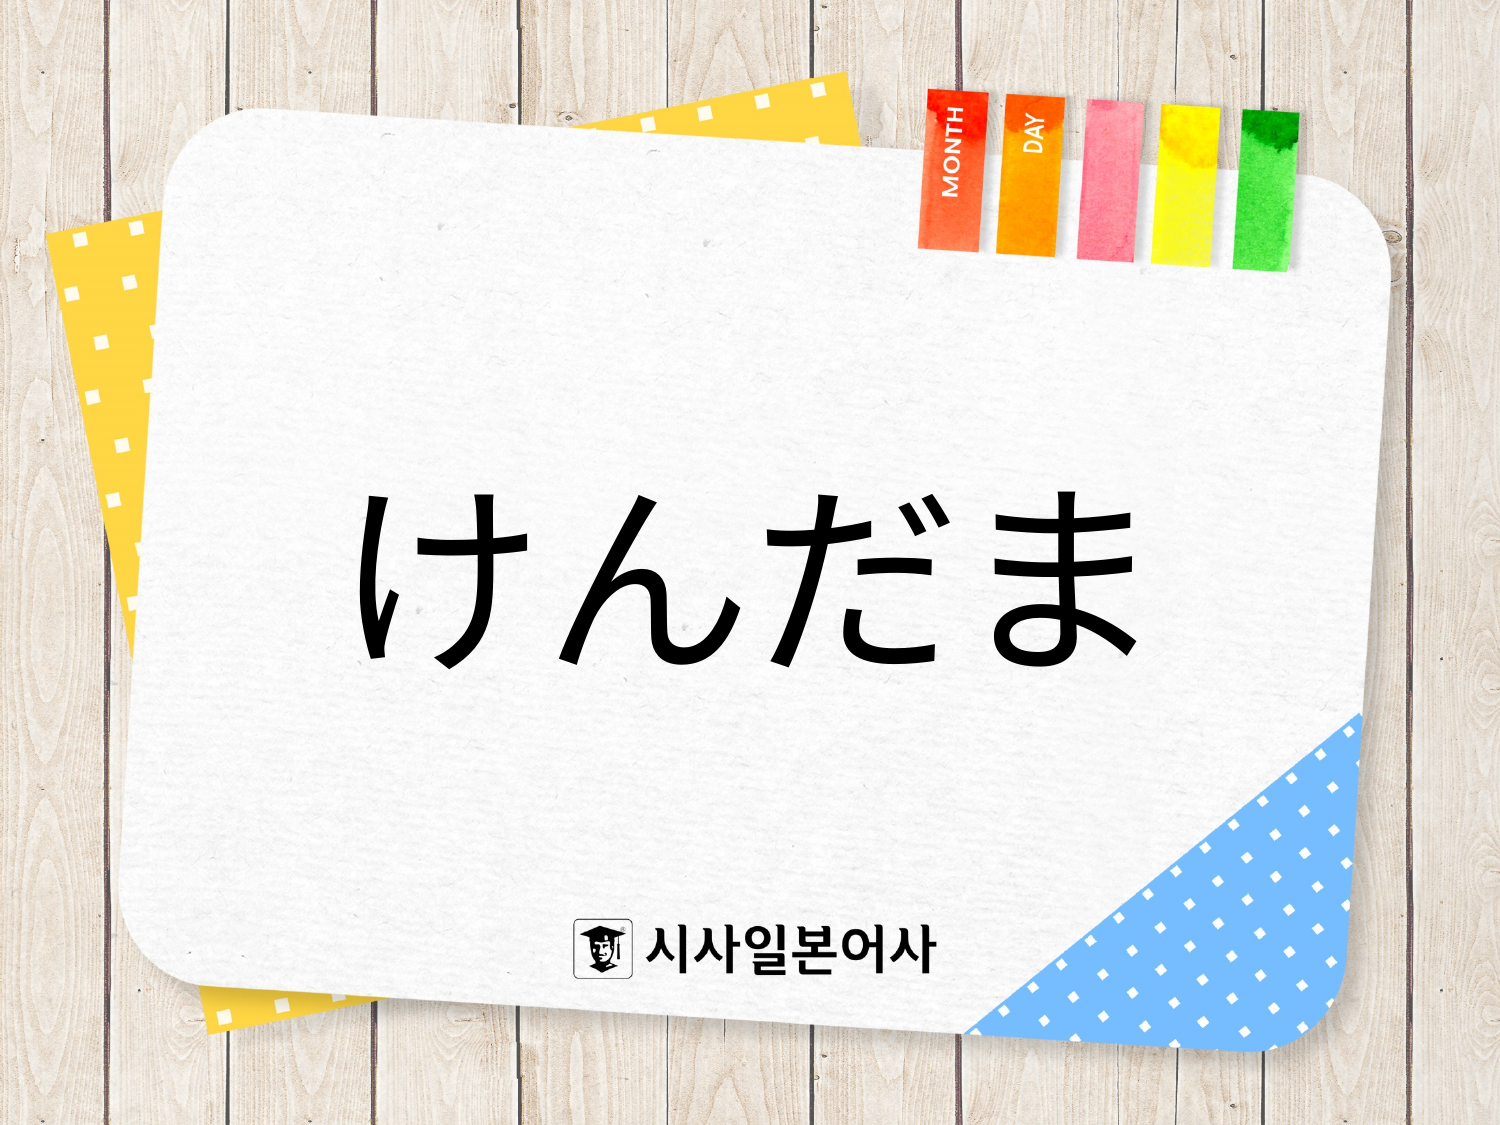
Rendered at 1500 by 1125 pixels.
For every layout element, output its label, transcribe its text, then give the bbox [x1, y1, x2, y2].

picture [0, 0, 1500, 1125]
title けんだま [75, 338, 1425, 811]
